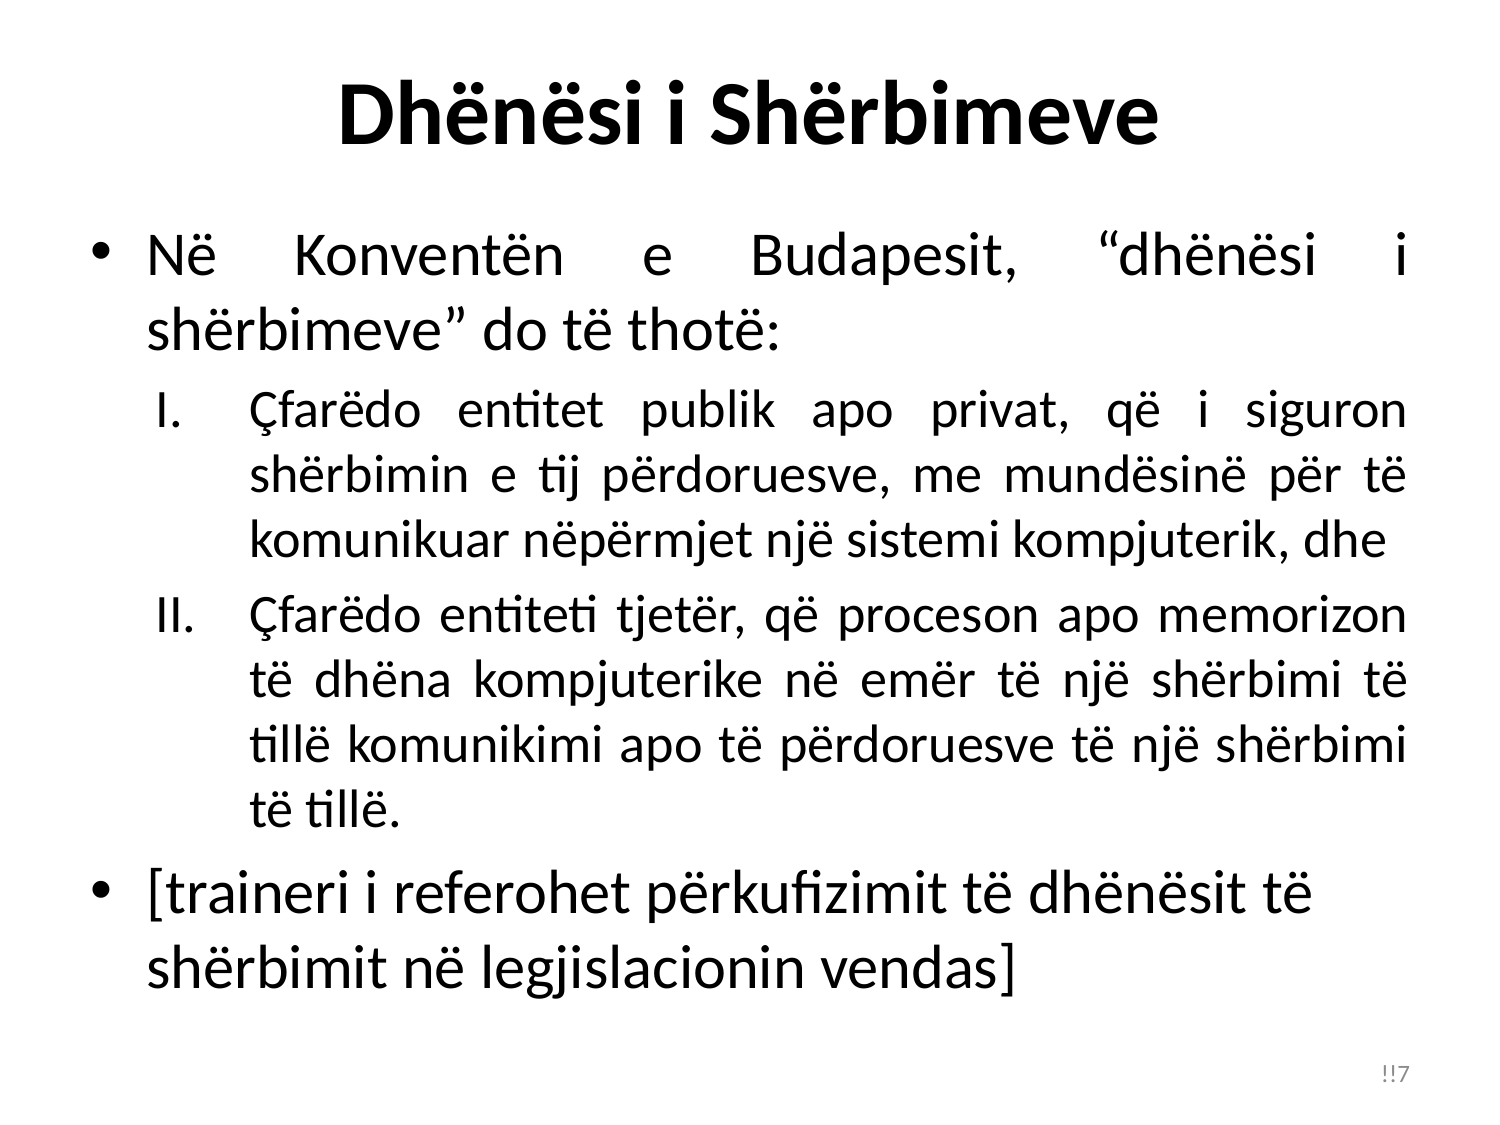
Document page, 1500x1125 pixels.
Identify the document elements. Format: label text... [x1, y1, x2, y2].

title Dhënësi i Shërbimeve [75, 45, 1425, 150]
slide_number !!7 [1074, 1042, 1425, 1103]
list Në Konventën e Budapesit, “dhënësi i shërbimeve” do të thotë: Çfarëdo entitet publik apo privat, që i siguron shërbimin e tij përdoruesve, me mundësinë për të komunikuar nëpërmjet një sistemi kompjuterik, dhe Çfarëdo entiteti tjetër, që proceson apo memorizon të dhëna kompjuterike në emër të një shërbimi të tillë komunikimi apo të përdoruesve të një shërbimi të tillë. [traineri i referohet përkufizimit të dhënësit të shërbimit në legjislacionin vendas] [75, 204, 1425, 1103]
